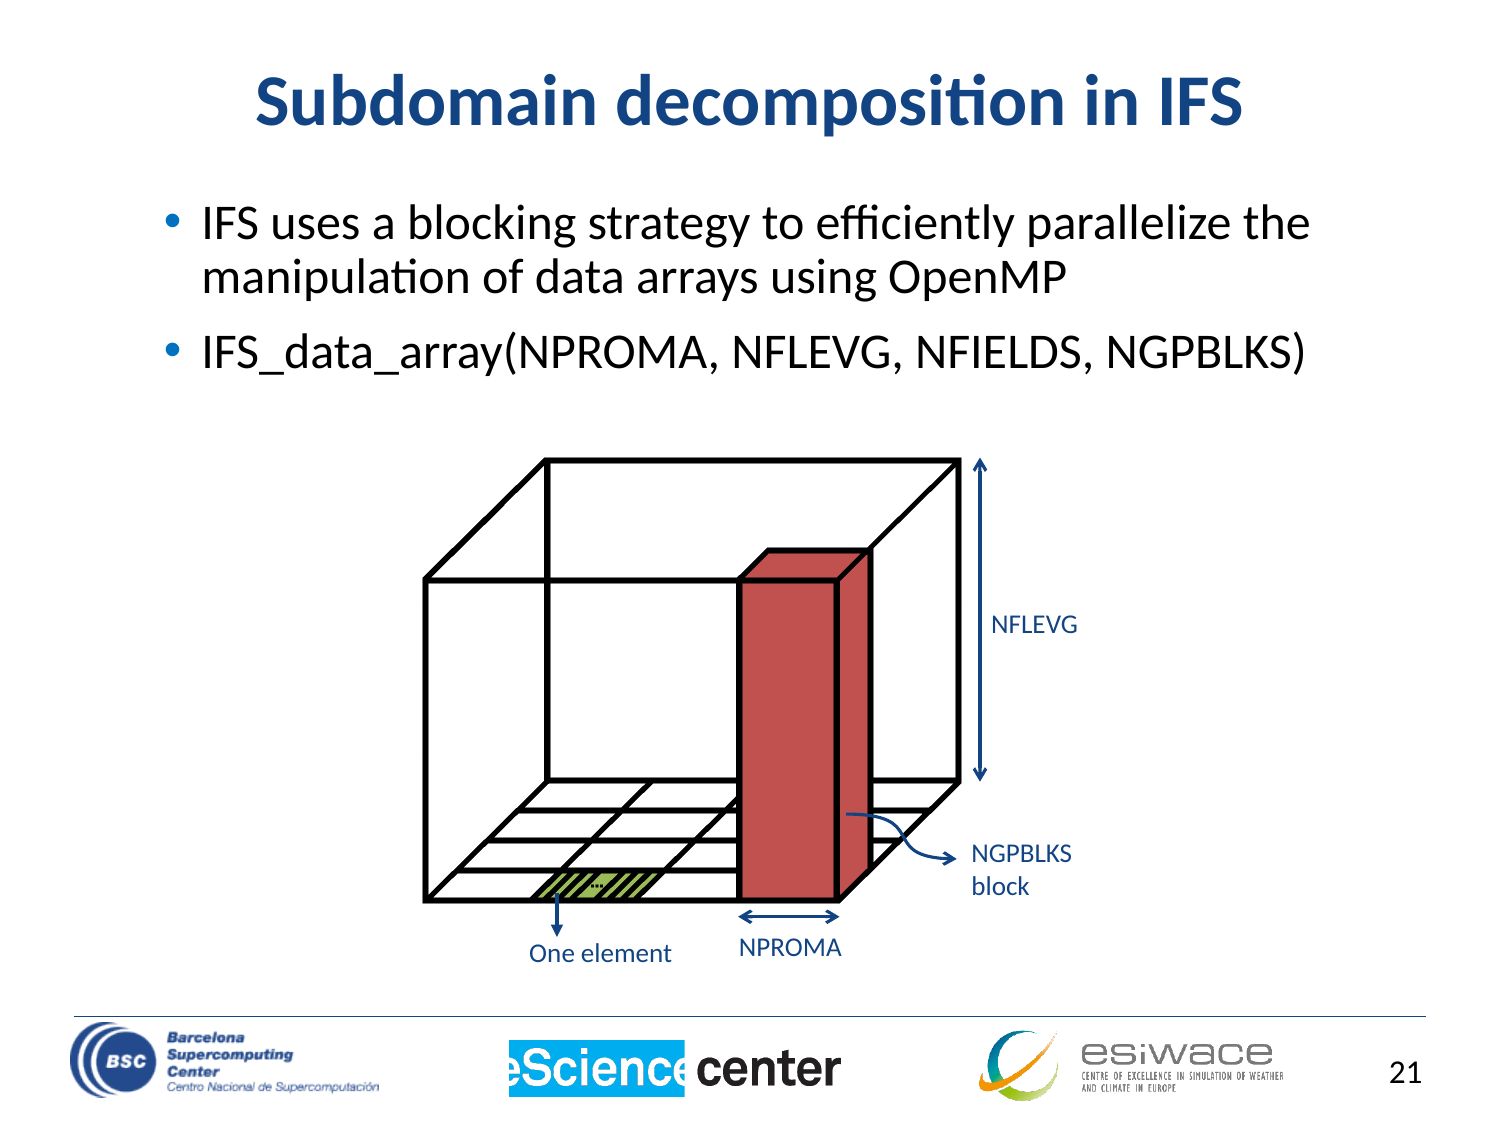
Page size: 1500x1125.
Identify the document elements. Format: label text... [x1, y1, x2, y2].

list IFS uses a blocking strategy to efficiently parallelize the manipulation of data arrays using OpenMP IFS_data_array(NPROMA, NFLEVG, NFIELDS, NGPBLKS) [140, 166, 1360, 1006]
title Subdomain decomposition in IFS [192, 45, 1308, 159]
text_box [73, 1016, 1438, 1103]
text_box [389, 444, 1111, 976]
